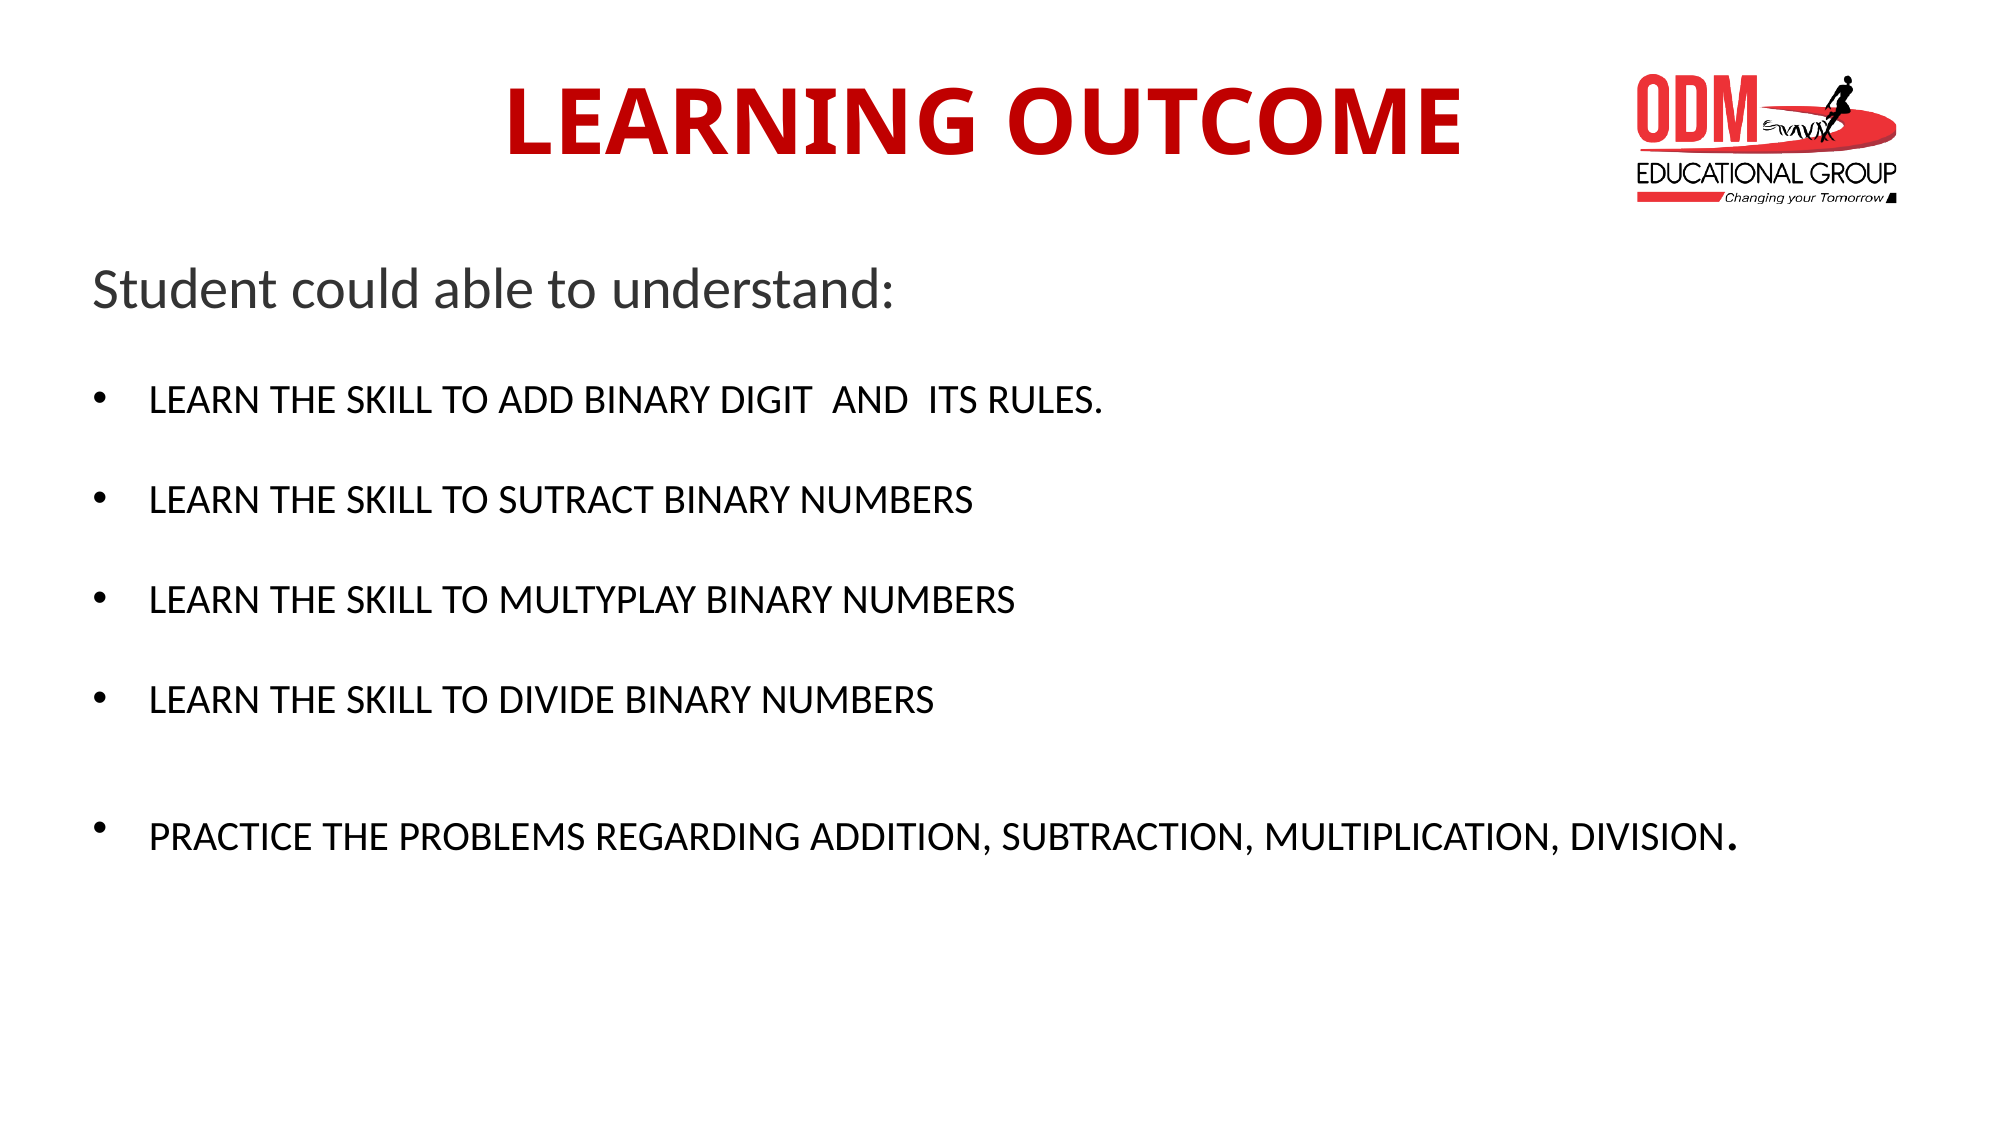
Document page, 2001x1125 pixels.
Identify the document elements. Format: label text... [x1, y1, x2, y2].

text_box Student could able to understand: LEARN THE SKILL TO ADD BINARY DIGIT AND ITS RULES. LEARN THE SKILL TO SUTRACT BINARY NUMBERS LEARN THE SKILL TO MULTYPLAY BINARY NUMBERS LEARN THE SKILL TO DIVIDE BINARY NUMBERS PRACTICE THE PROBLEMS REGARDING ADDITION, SUBTRACTION, MULTIPLICATION, DIVISION. [77, 248, 1803, 940]
text_box [1637, 74, 1897, 204]
title LEARNING OUTCOME [121, 39, 1847, 211]
